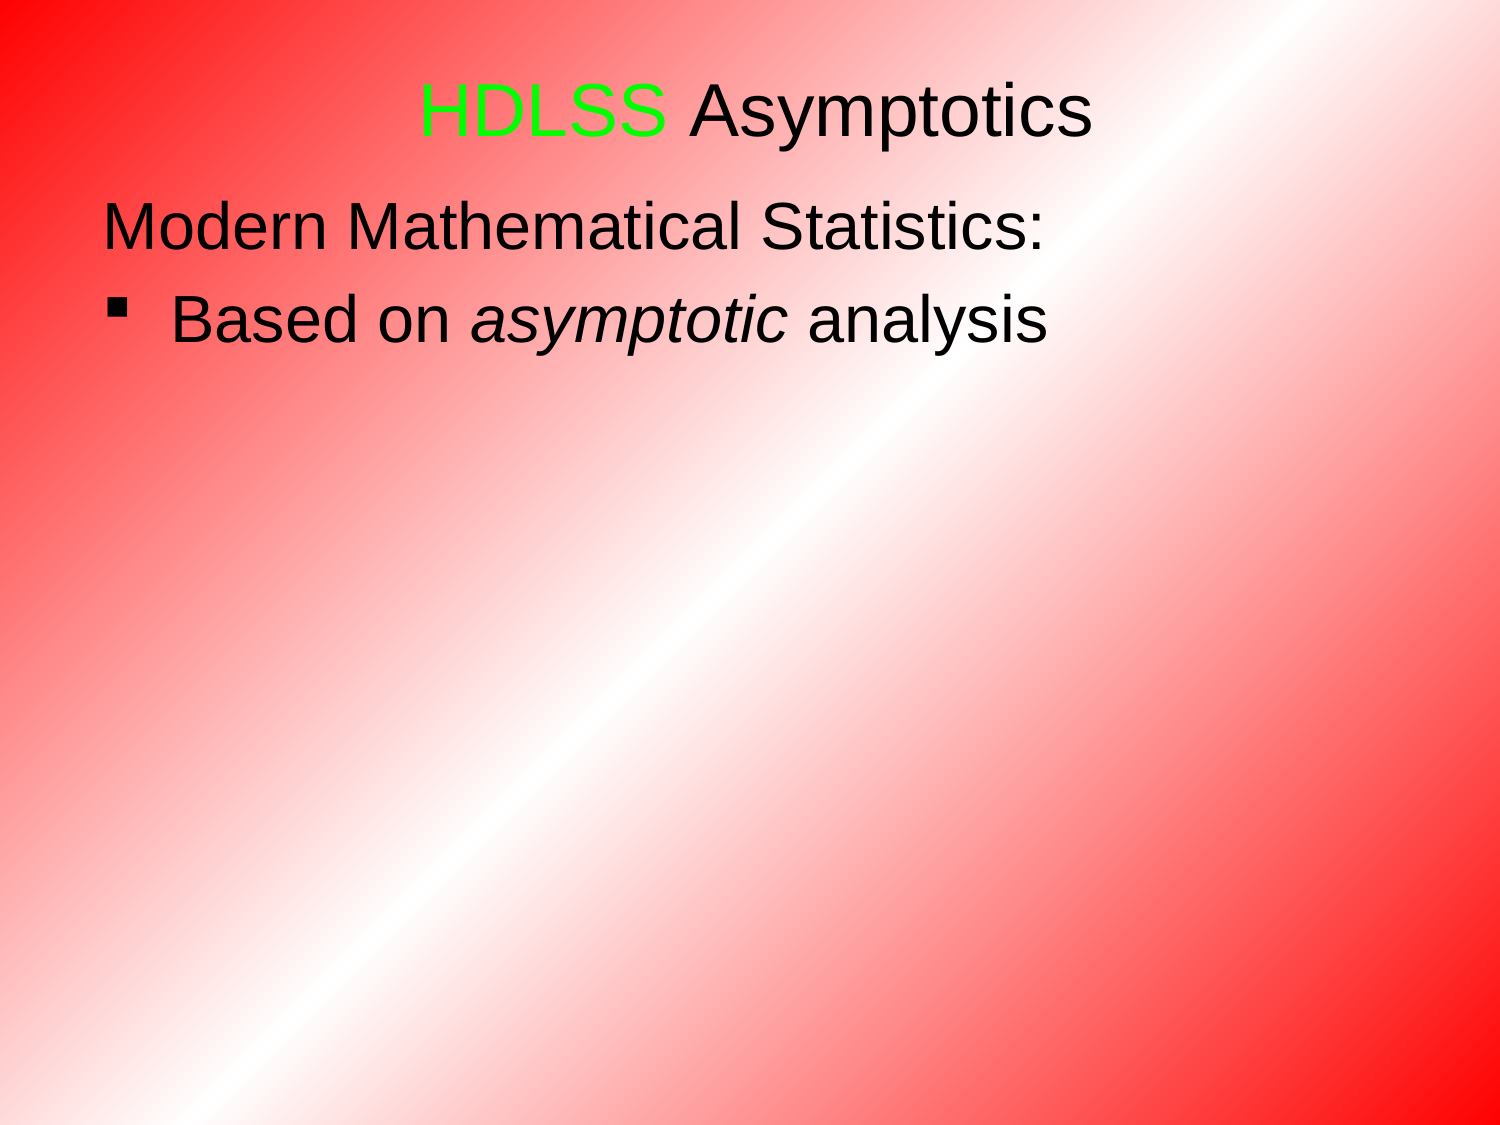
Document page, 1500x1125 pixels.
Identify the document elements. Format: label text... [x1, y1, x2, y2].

list Modern Mathematical Statistics: Based on asymptotic analysis [87, 174, 1409, 1088]
title HDLSS Asymptotics [50, 24, 1463, 188]
